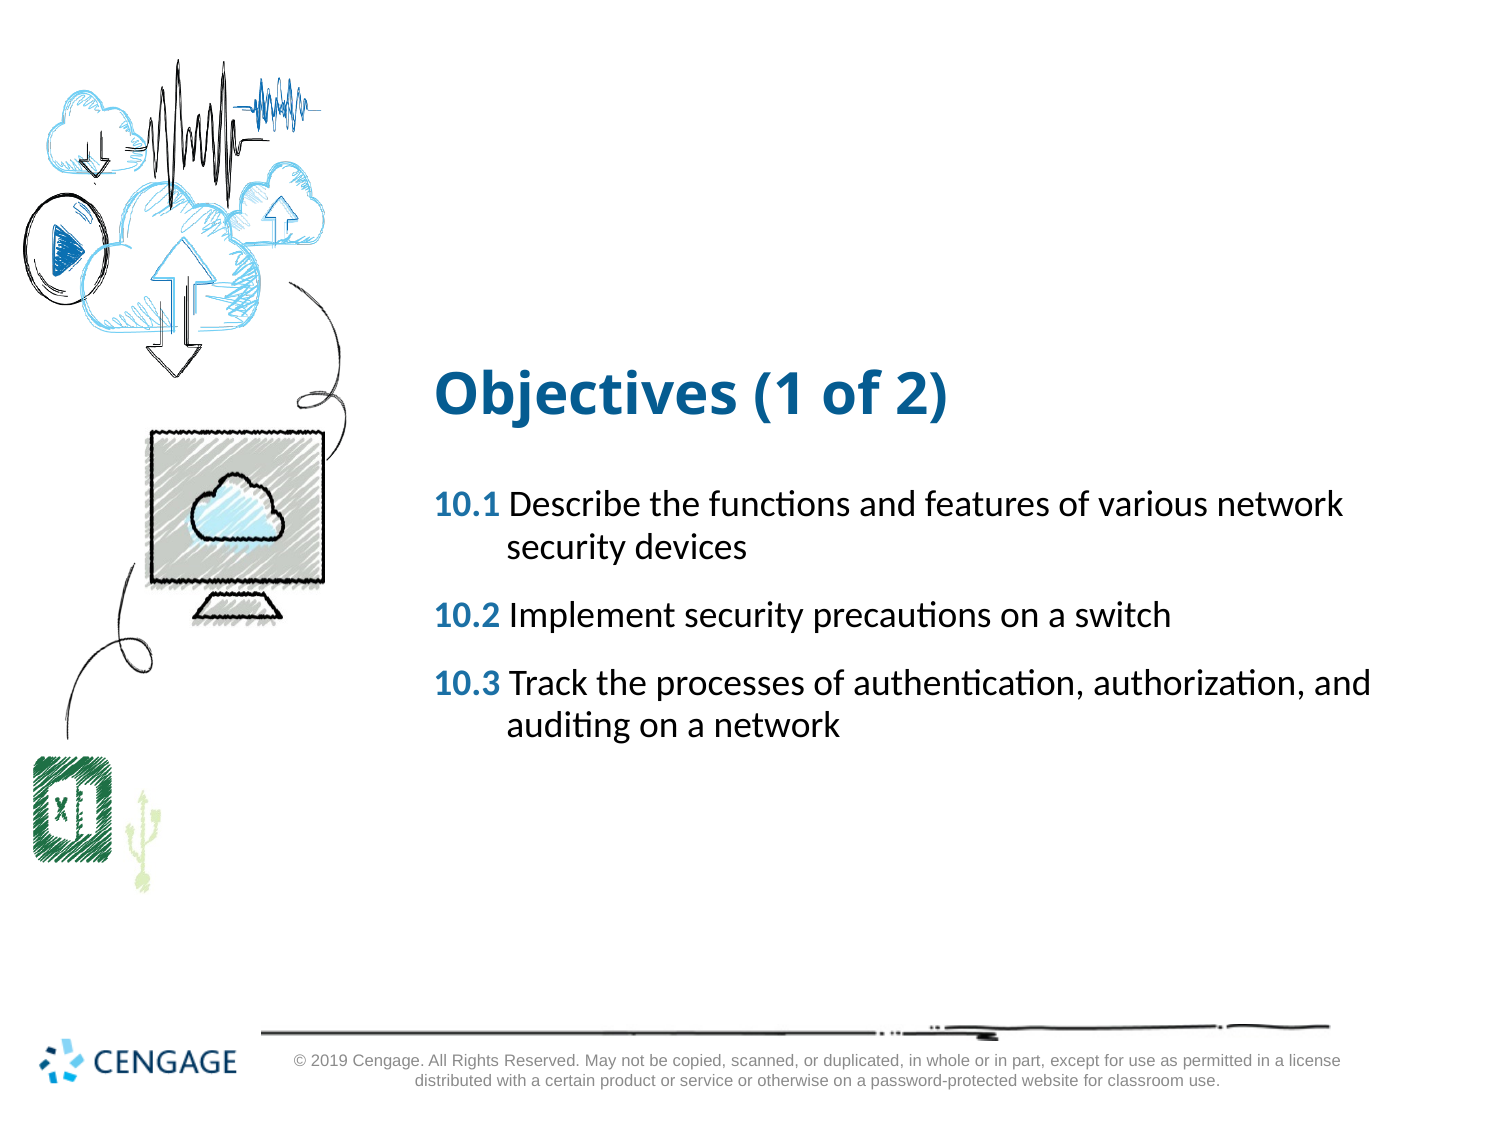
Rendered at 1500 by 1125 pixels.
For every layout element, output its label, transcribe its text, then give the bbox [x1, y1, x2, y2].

picture [19, 1025, 249, 1096]
list 10.1 Describe the functions and features of various network security devices 10.2 Implement security precautions on a switch 10.3 Track the processes of authentication, authorization, and auditing on a network [433, 482, 1446, 749]
picture [23, 743, 163, 895]
picture [12, 59, 401, 739]
title Objectives (1 of 2) [433, 365, 1446, 428]
picture [261, 1024, 1331, 1041]
footer © 2019 Cengage. All Rights Reserved. May not be copied, scanned, or duplicated, in whole or in part, except for use as permitted in a license distributed with a certain product or service or otherwise on a password-protected website for classroom use. [262, 1050, 1375, 1091]
